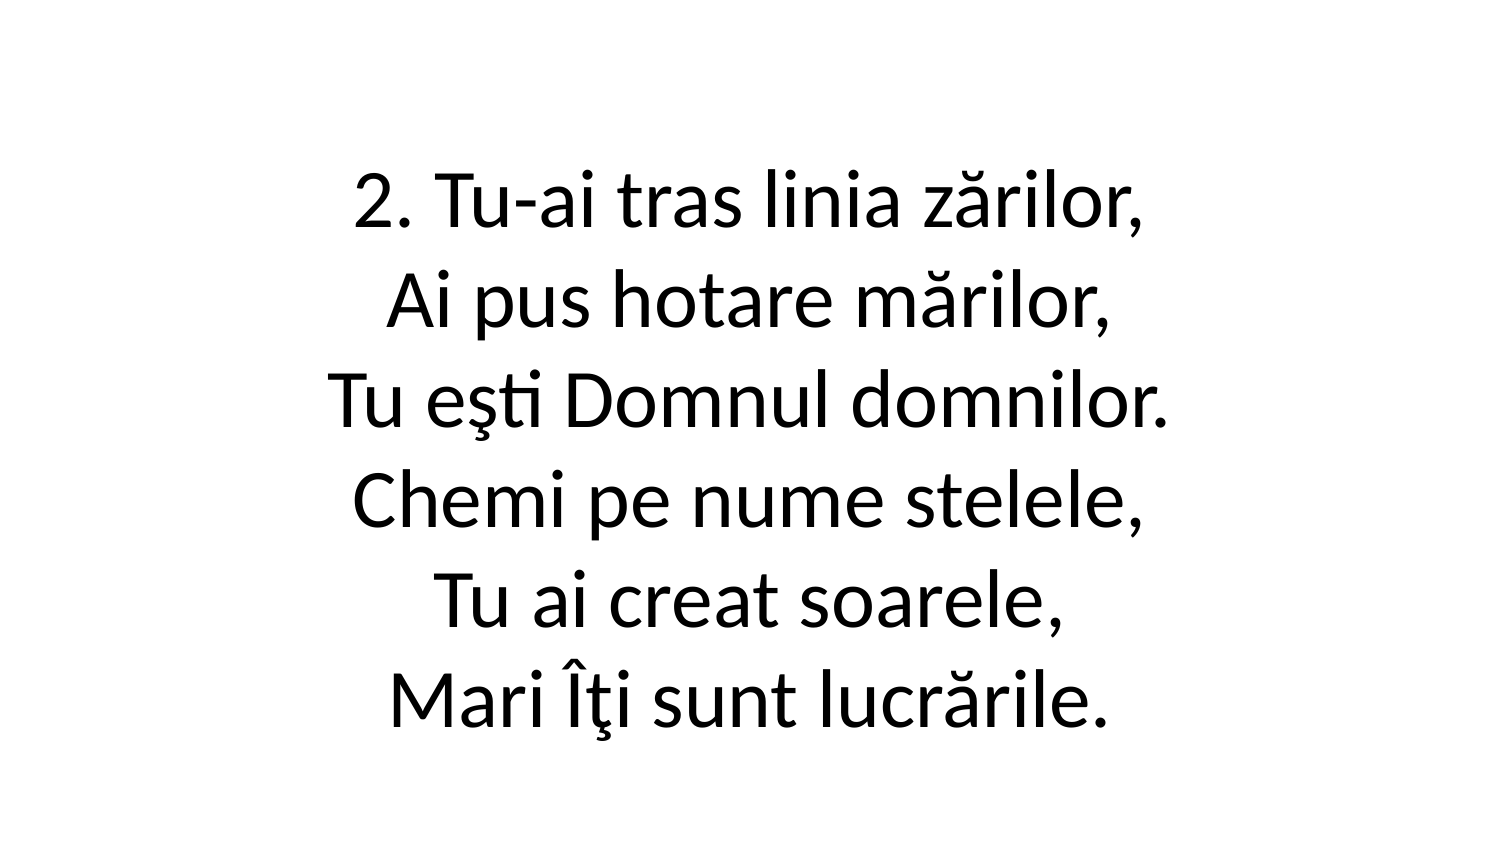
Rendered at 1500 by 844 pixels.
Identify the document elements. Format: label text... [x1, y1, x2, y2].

text_box 2. Tu-ai tras linia zărilor, Ai pus hotare mărilor, Tu eşti Domnul domnilor. Chemi pe nume stelele, Tu ai creat soarele, Mari Îţi sunt lucrările. [312, 92, 1188, 752]
